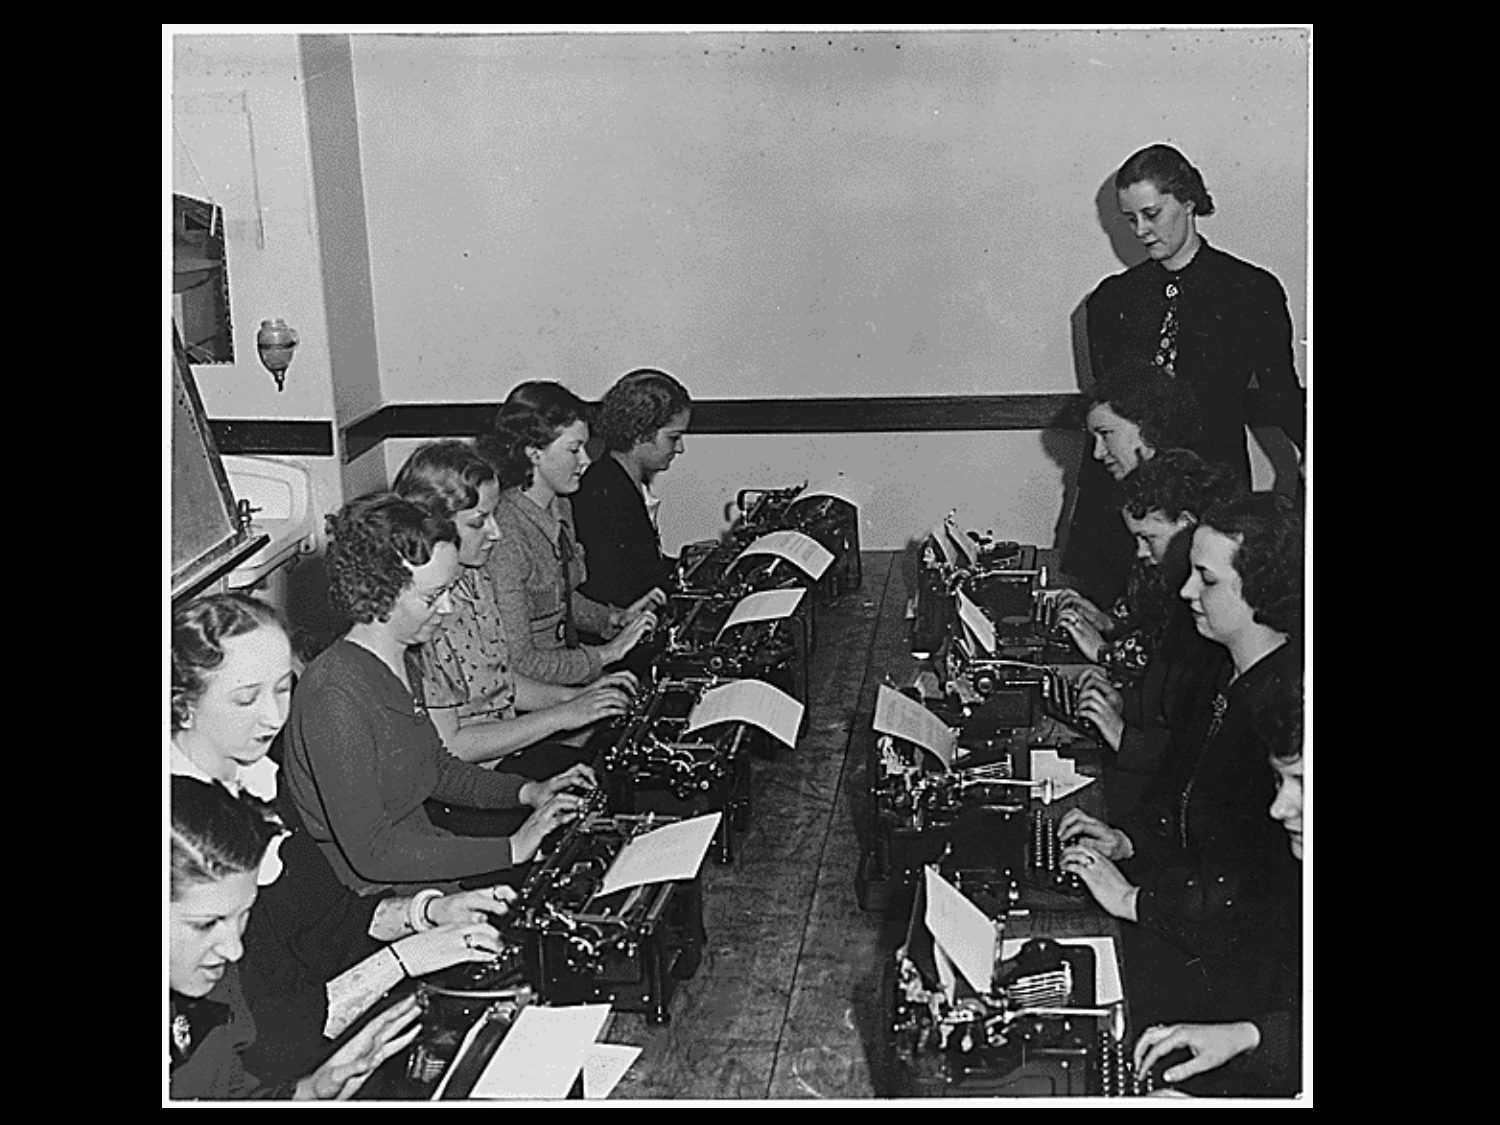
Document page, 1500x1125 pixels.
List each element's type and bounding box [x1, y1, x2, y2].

picture [162, 24, 1313, 1108]
